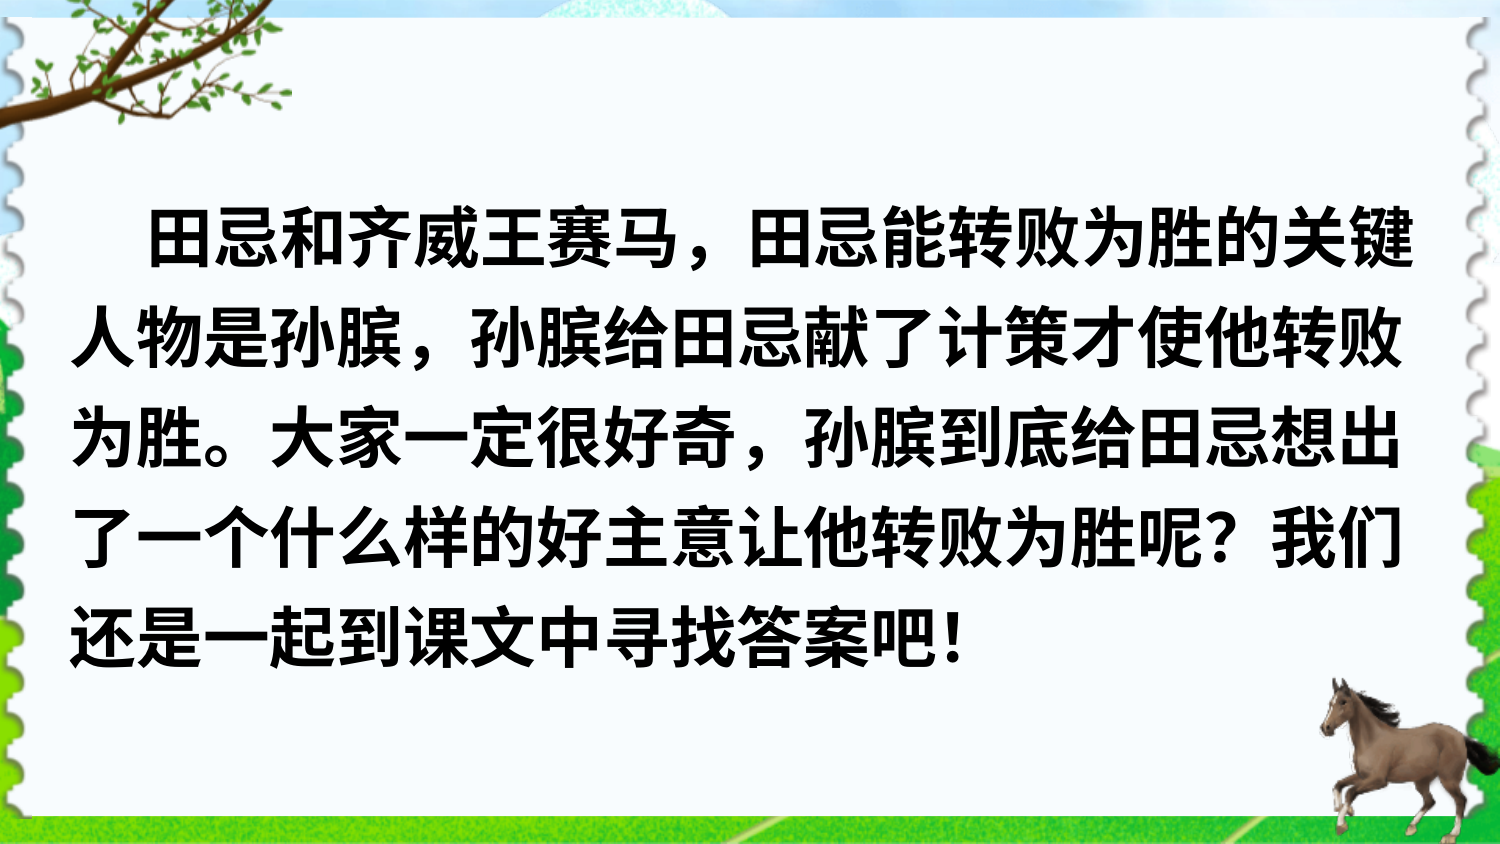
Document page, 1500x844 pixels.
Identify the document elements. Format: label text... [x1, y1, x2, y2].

picture [0, 0, 1500, 844]
text_box 田忌和齐威王赛马，田忌能转败为胜的关键人物是孙膑，孙膑给田忌献了计策才使他转败为胜。大家一定很好奇，孙膑到底给田忌想出了一个什么样的好主意让他转败为胜呢？我们还是一起到课文中寻找答案吧！ [54, 168, 1445, 684]
